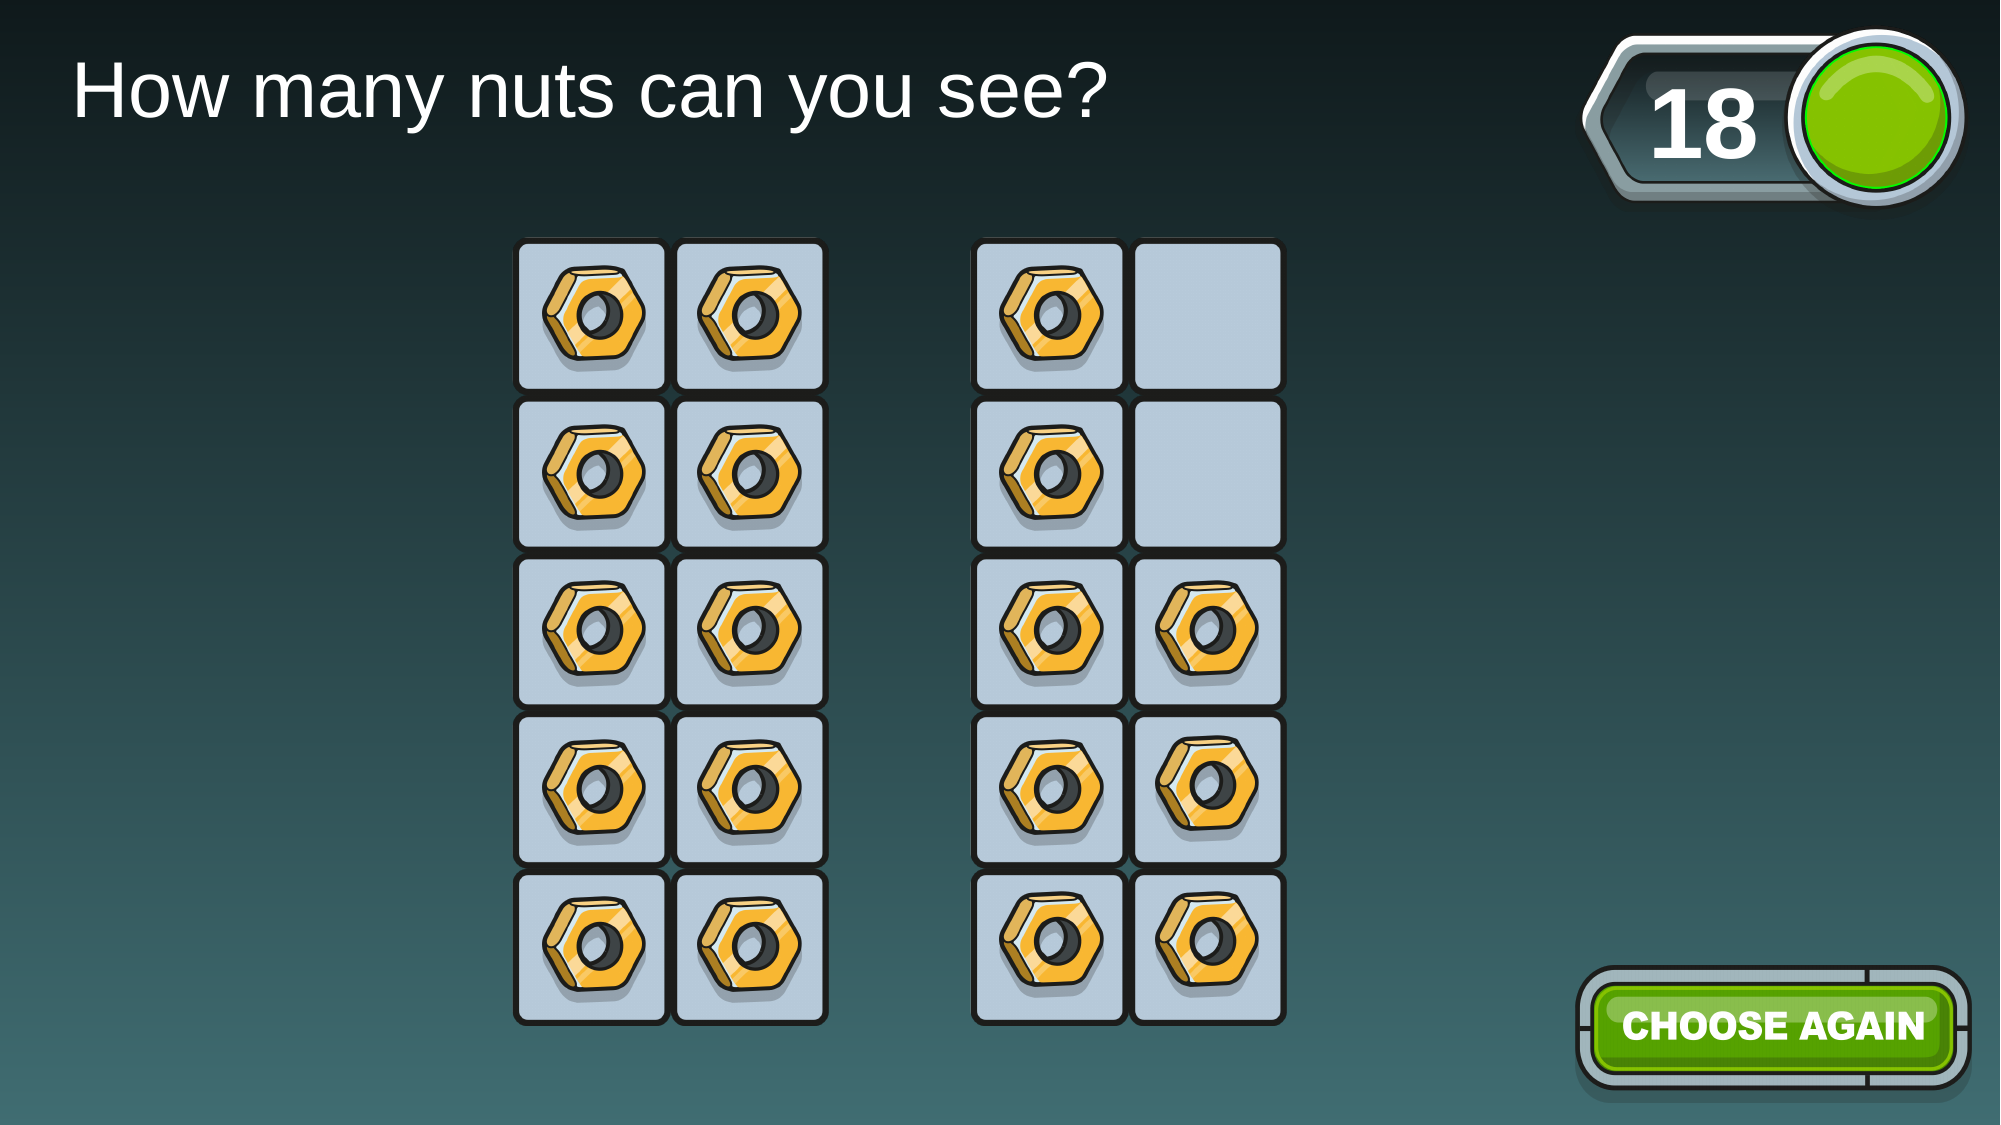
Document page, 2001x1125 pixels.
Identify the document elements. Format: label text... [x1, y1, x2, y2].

text_box How many nuts can you see? [55, 30, 1183, 182]
picture [276, 238, 1523, 1026]
picture [1575, 965, 1972, 1104]
picture [1575, 25, 1971, 221]
